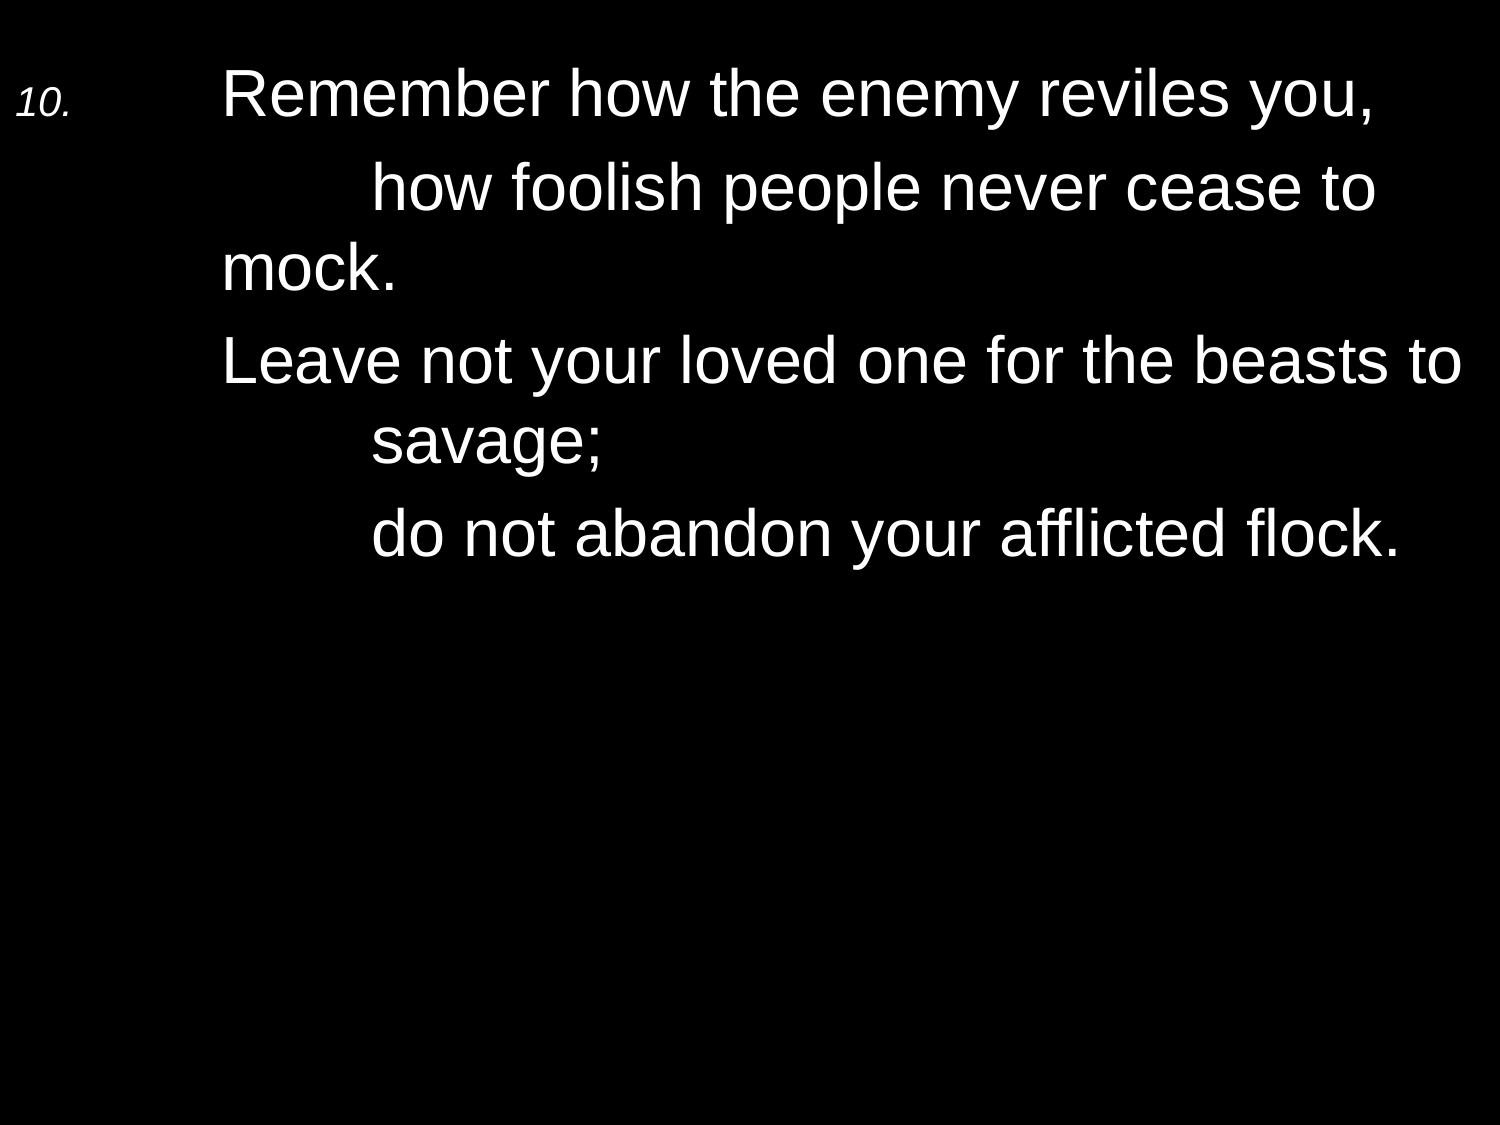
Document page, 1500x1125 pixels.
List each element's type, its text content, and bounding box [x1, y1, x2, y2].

list 10. Remember how the enemy reviles you, how foolish people never cease to mock. Leave not your loved one for the beasts to savage; do not abandon your afflicted flock. [0, 42, 1500, 1047]
